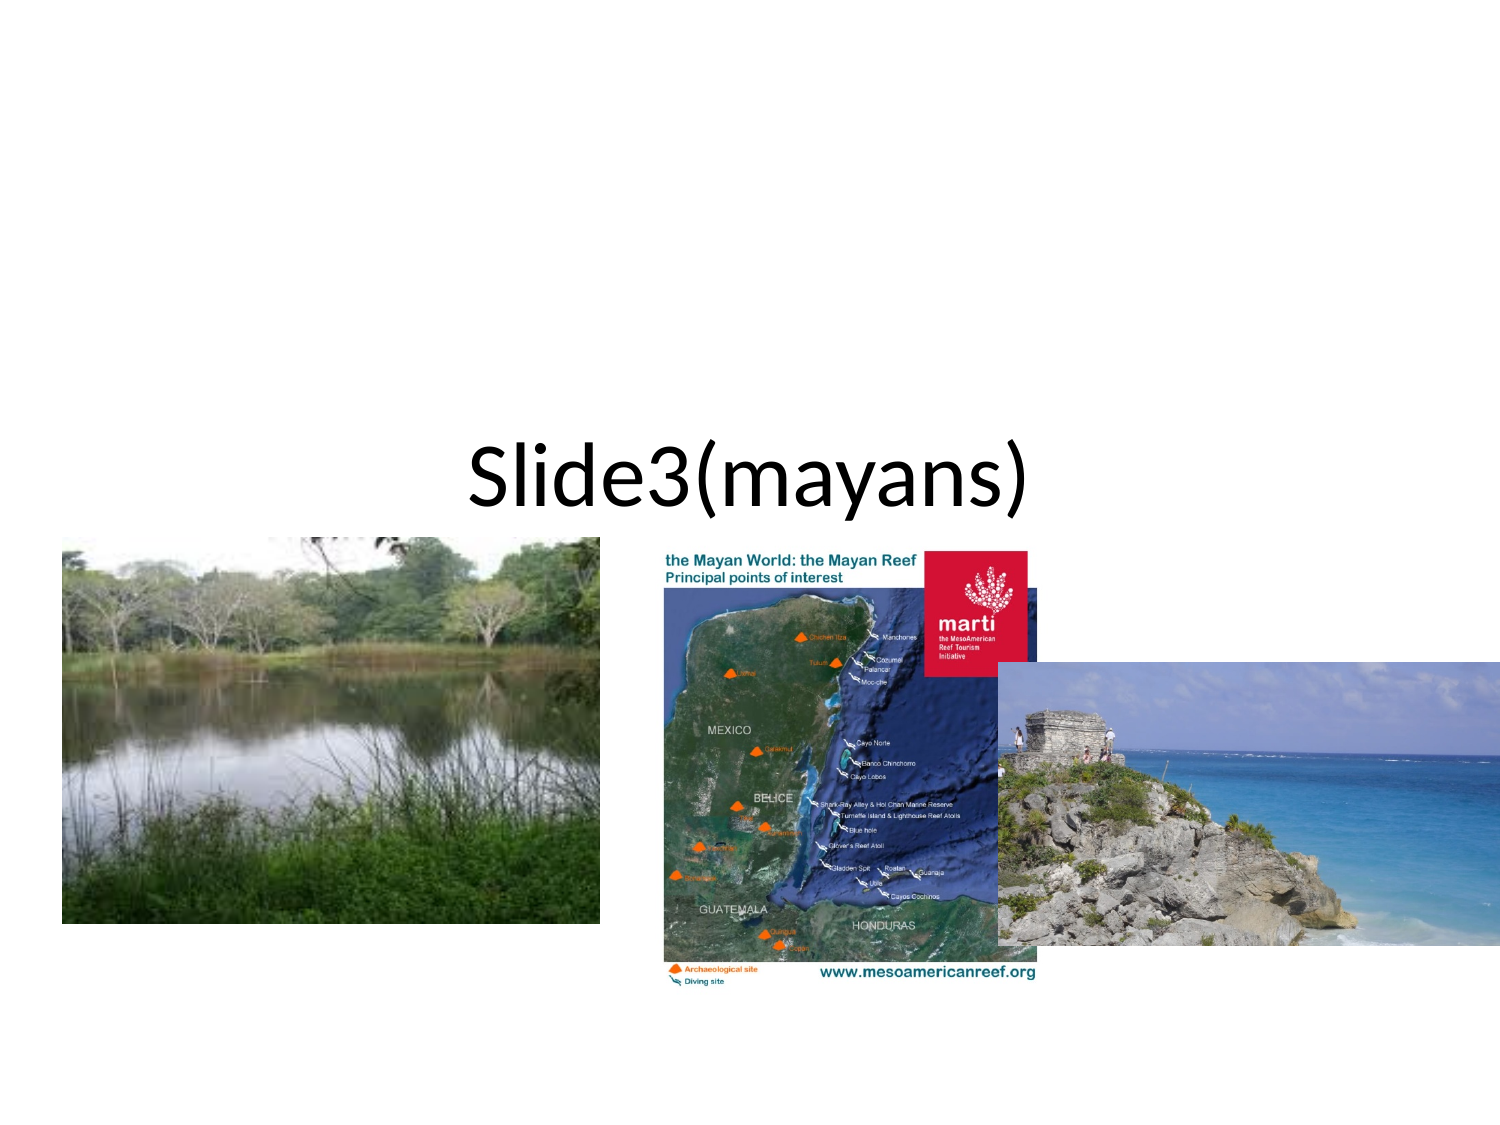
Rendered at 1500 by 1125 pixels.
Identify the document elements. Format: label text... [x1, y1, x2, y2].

title Slide3(mayans) [112, 349, 1388, 591]
picture [62, 524, 1500, 1026]
